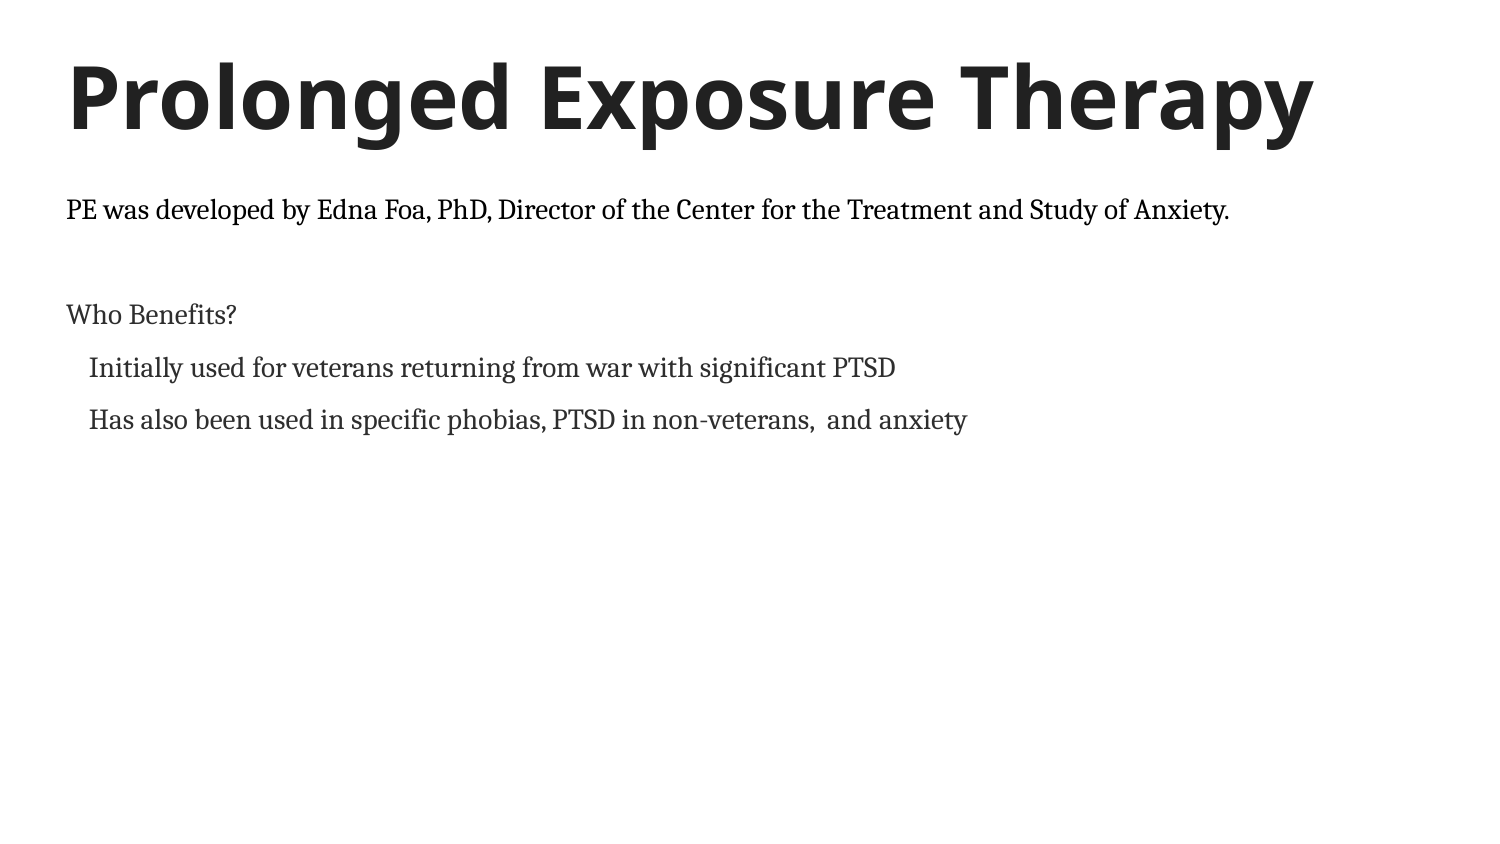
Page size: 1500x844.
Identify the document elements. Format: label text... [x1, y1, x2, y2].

list PE was developed by Edna Foa, PhD, Director of the Center for the Treatment and Study of Anxiety. Who Benefits? Initially used for veterans returning from war with significant PTSD Has also been used in specific phobias, PTSD in non-veterans, and anxiety [51, 158, 1449, 707]
title Prolonged Exposure Therapy [51, 26, 1449, 158]
